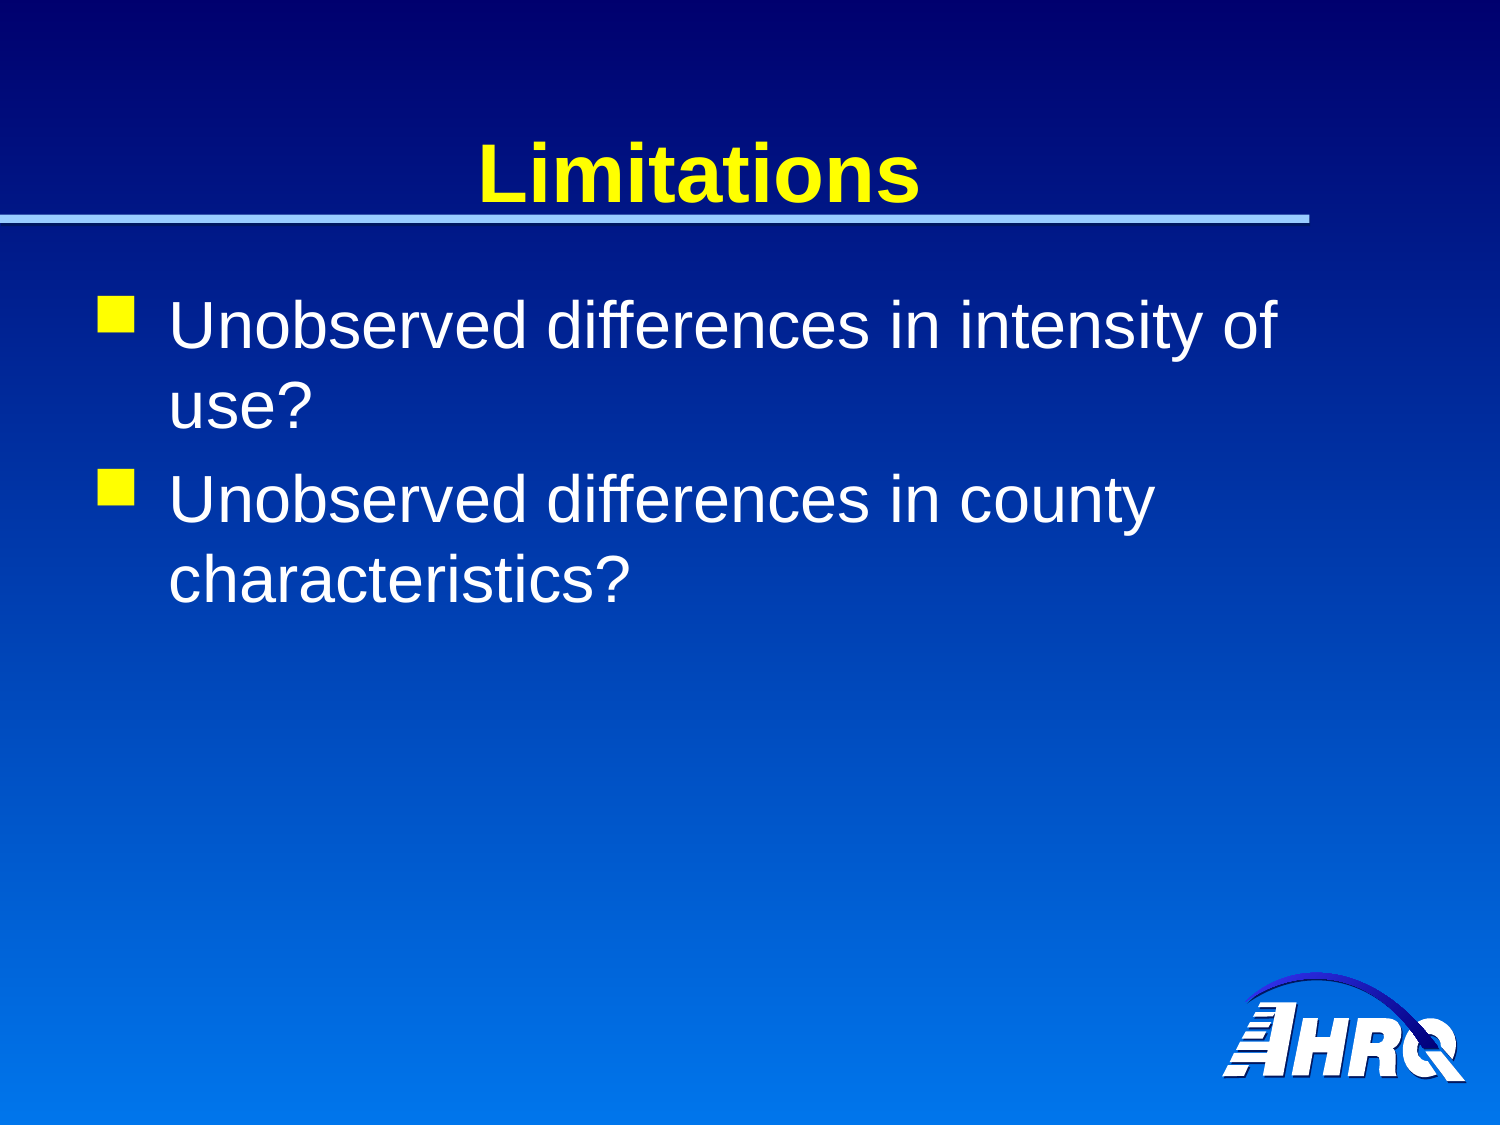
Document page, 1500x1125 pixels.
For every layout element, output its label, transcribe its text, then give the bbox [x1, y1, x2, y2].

list Unobserved differences in intensity of use? Unobserved differences in county characteristics? [77, 274, 1423, 951]
title Limitations [66, 46, 1334, 229]
